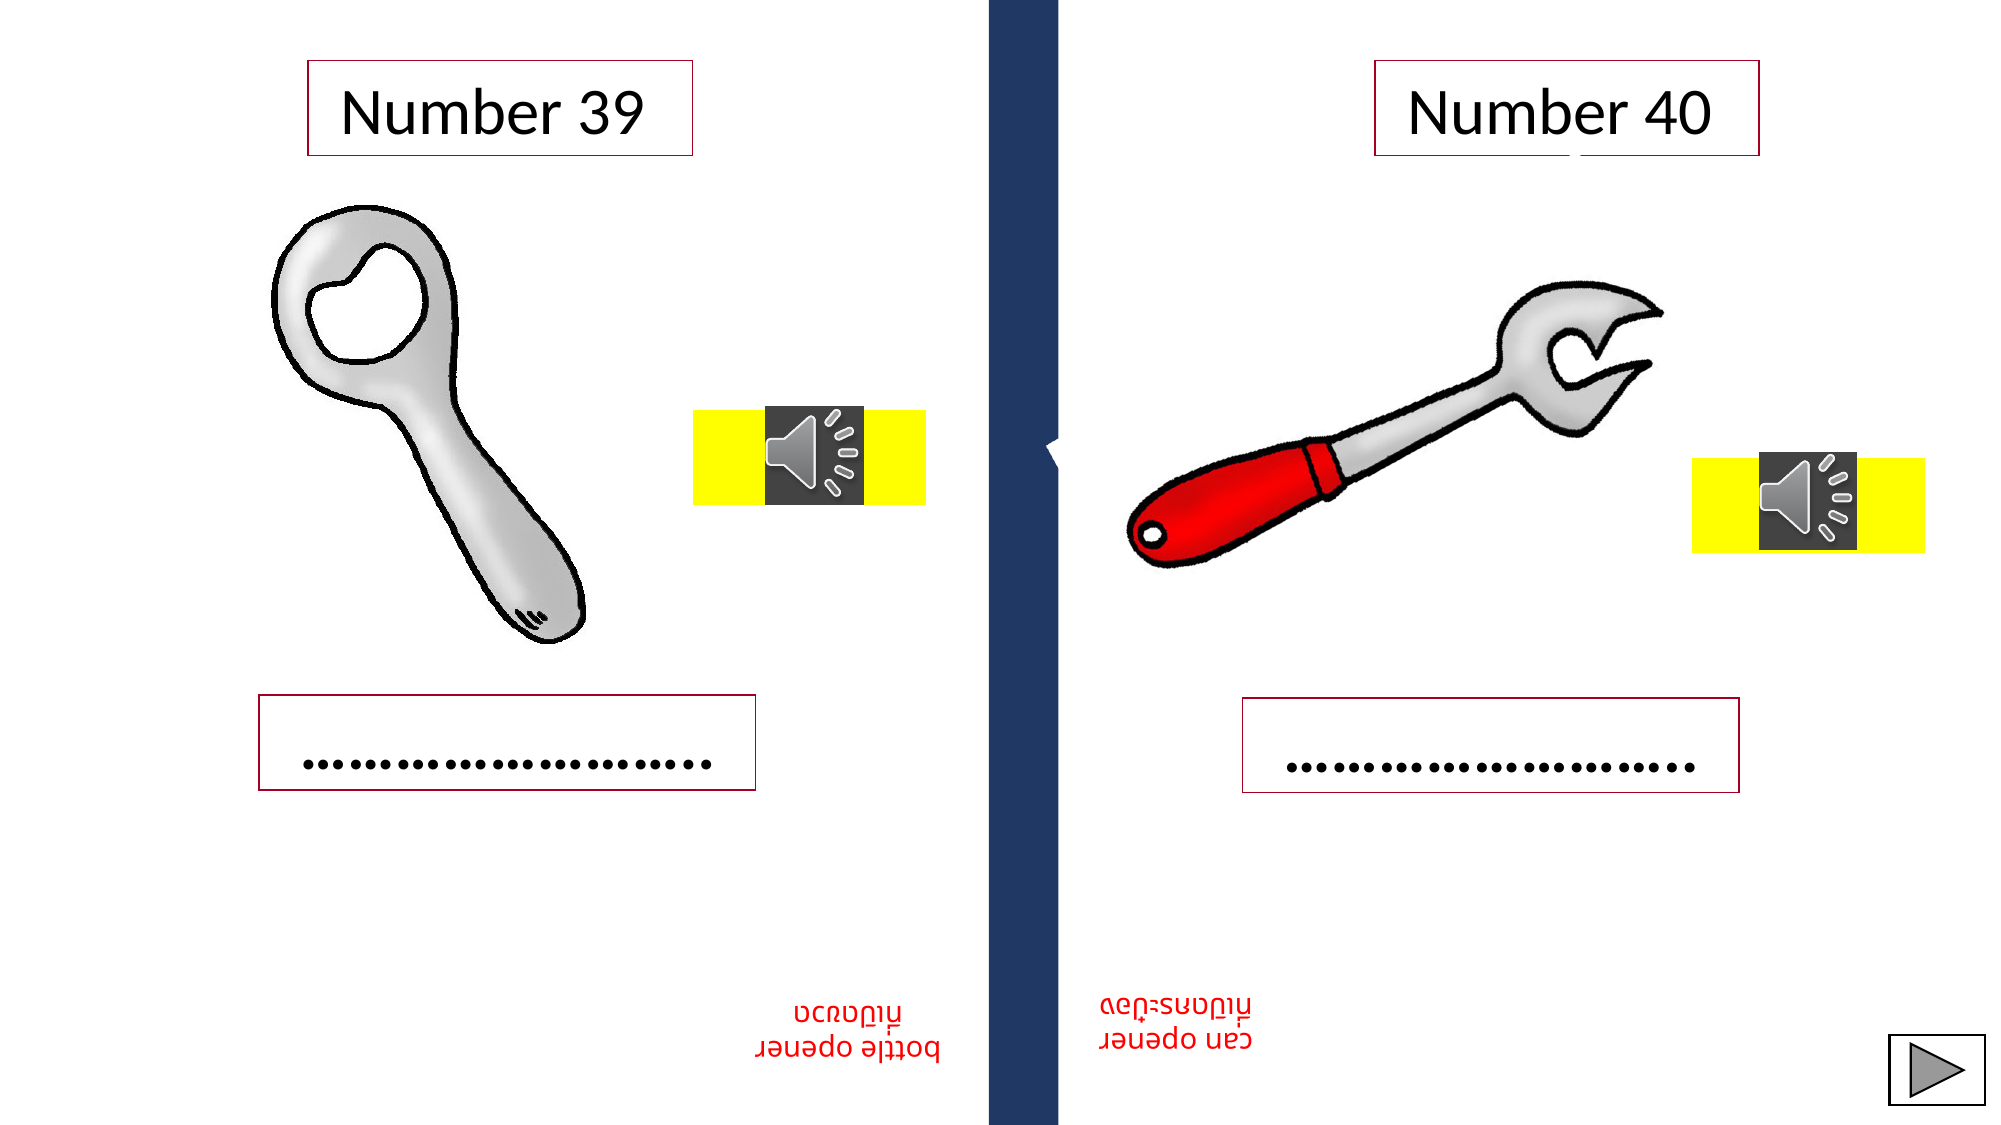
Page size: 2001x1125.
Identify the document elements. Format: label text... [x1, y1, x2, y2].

picture [1758, 450, 1859, 551]
text_box can opener ที่เปิดกระป๋อง [1045, 985, 1306, 1071]
picture [764, 405, 865, 506]
text_box [1888, 1034, 1986, 1106]
text_box [988, 0, 1059, 1125]
text_box Number 40 [1375, 60, 1760, 156]
table_header [1692, 458, 1925, 553]
picture [248, 196, 630, 656]
table_header [693, 410, 764, 505]
picture [1047, 122, 1719, 730]
text_box …………………….. [259, 695, 756, 790]
text_box …………………….. [1242, 697, 1739, 793]
text_box Number 39 [308, 60, 693, 156]
table_header [865, 410, 926, 505]
text_box bottle opener ที่เปิดขวด [738, 993, 958, 1078]
